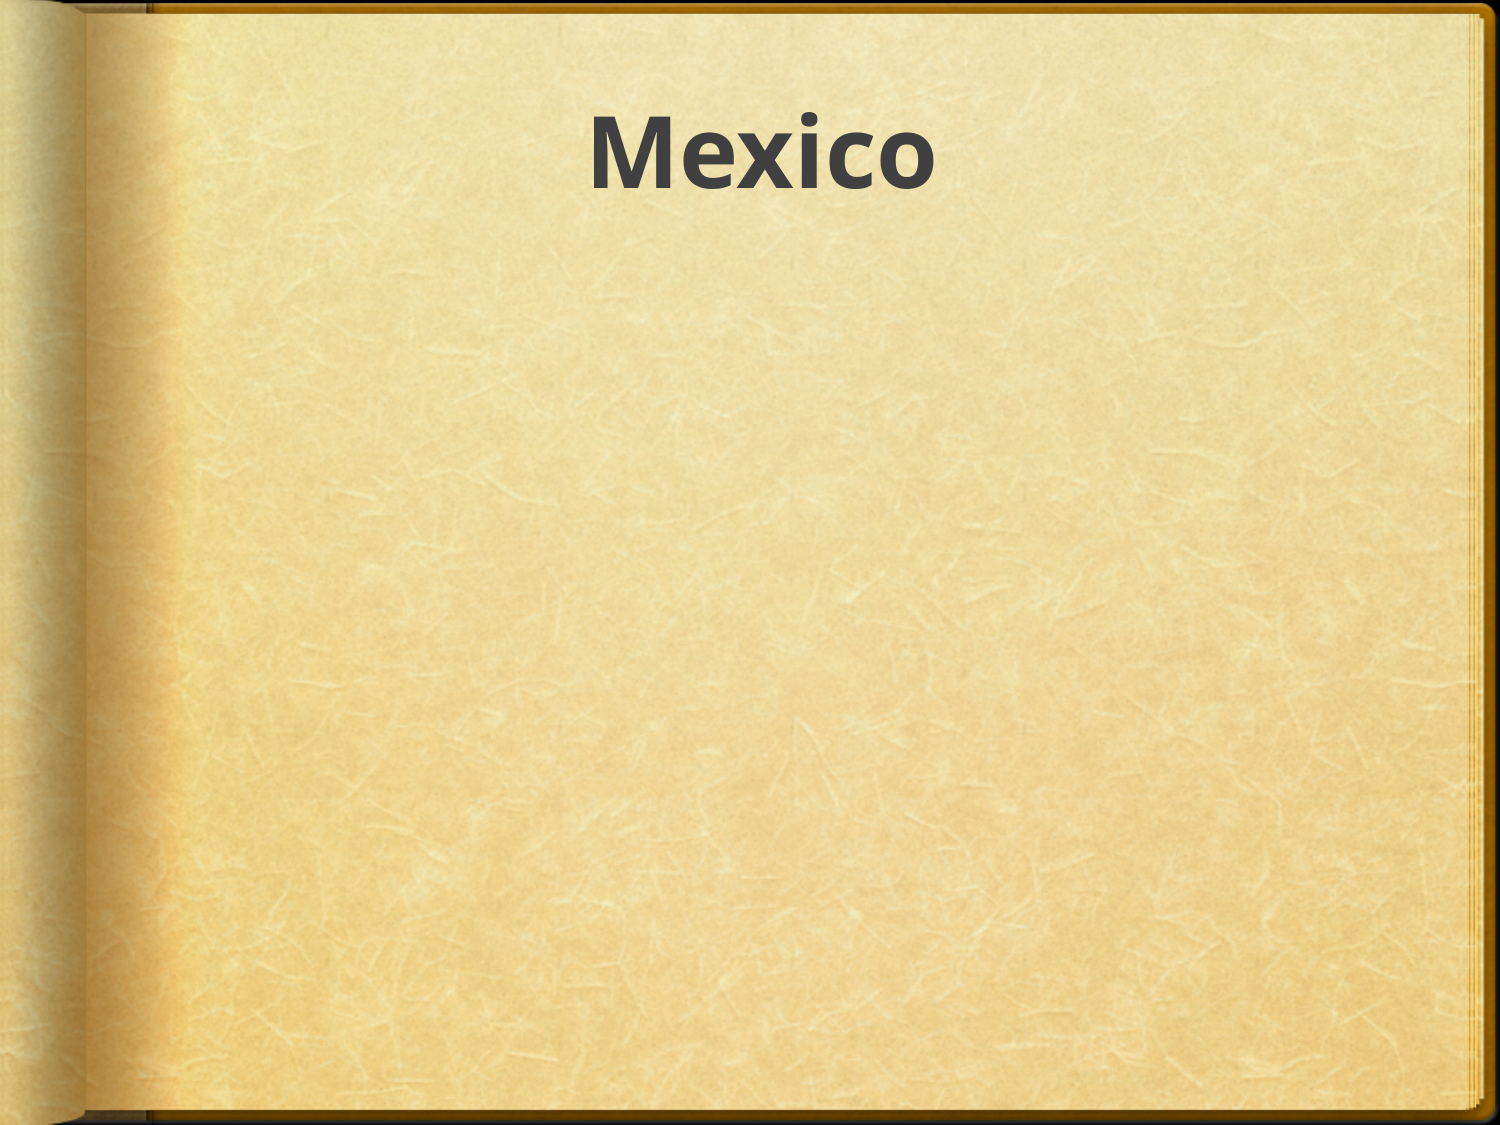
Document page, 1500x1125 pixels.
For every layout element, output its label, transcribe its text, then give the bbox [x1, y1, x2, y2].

title Mexico [178, 45, 1372, 265]
picture [0, 0, 1500, 1125]
